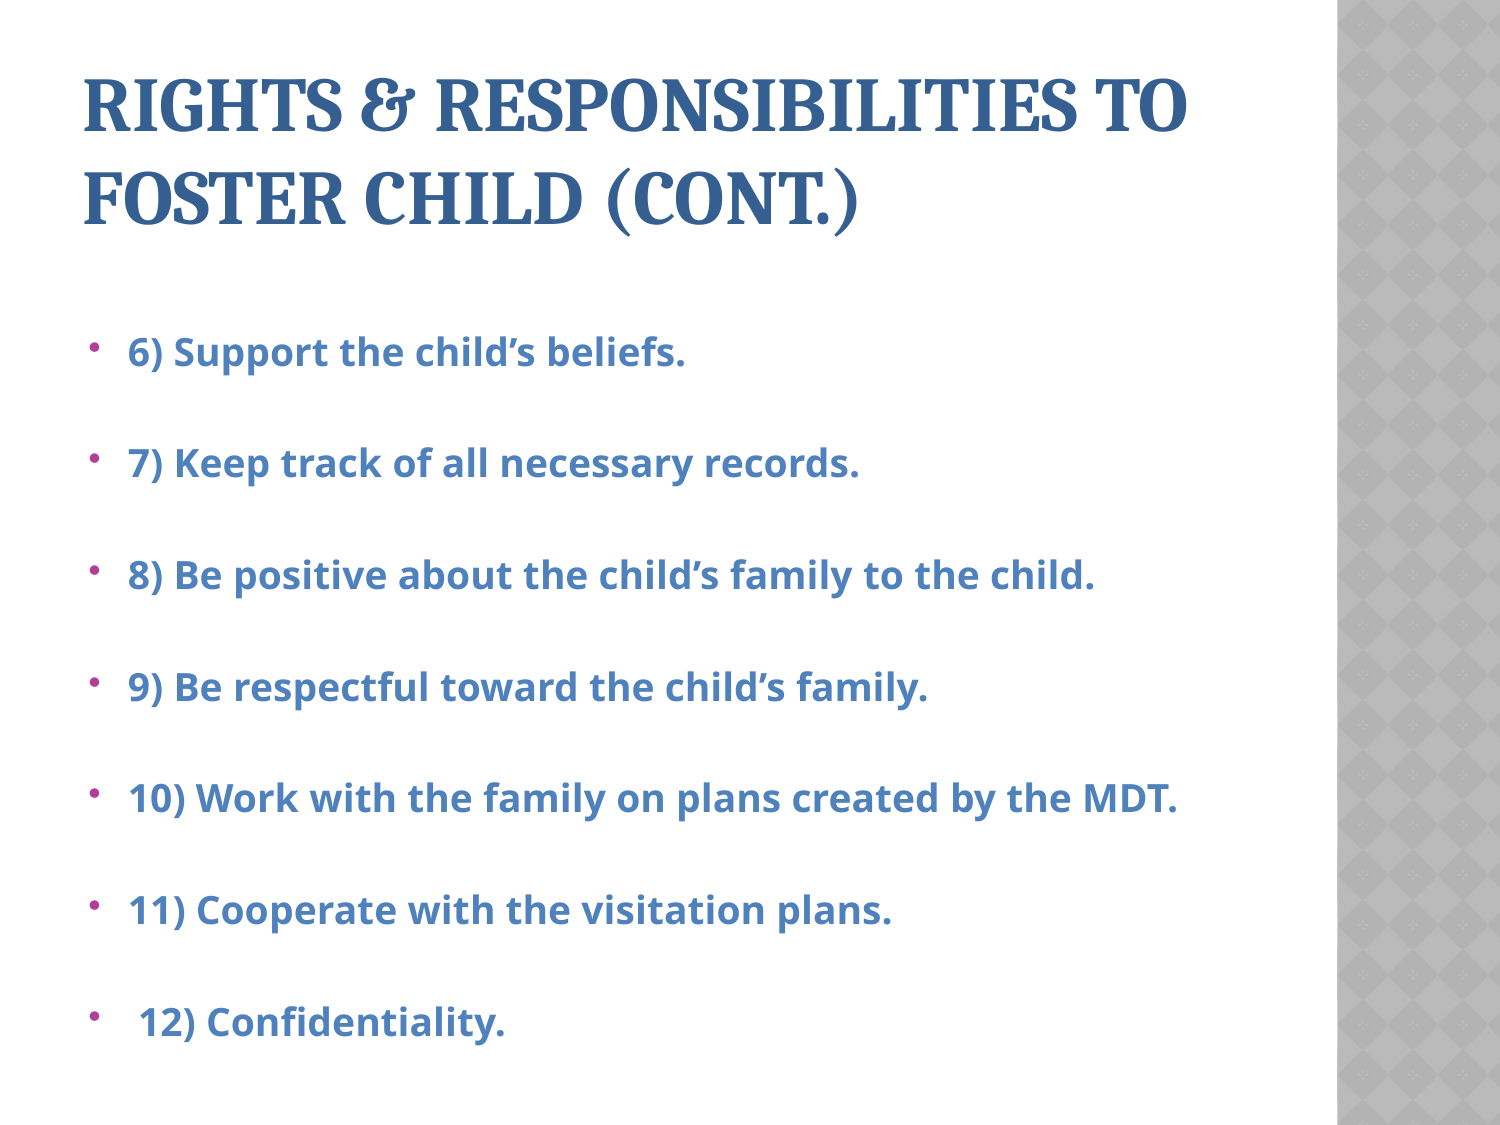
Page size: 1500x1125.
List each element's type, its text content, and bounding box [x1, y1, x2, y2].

title Rights & Responsibilities to Foster Child (cont.) [75, 52, 1263, 240]
list 6) Support the child’s beliefs. 7) Keep track of all necessary records. 8) Be positive about the child’s family to the child. 9) Be respectful toward the child’s family. 10) Work with the family on plans created by the MDT. 11) Cooperate with the visitation plans. 12) Confidentiality. [75, 264, 1263, 1059]
